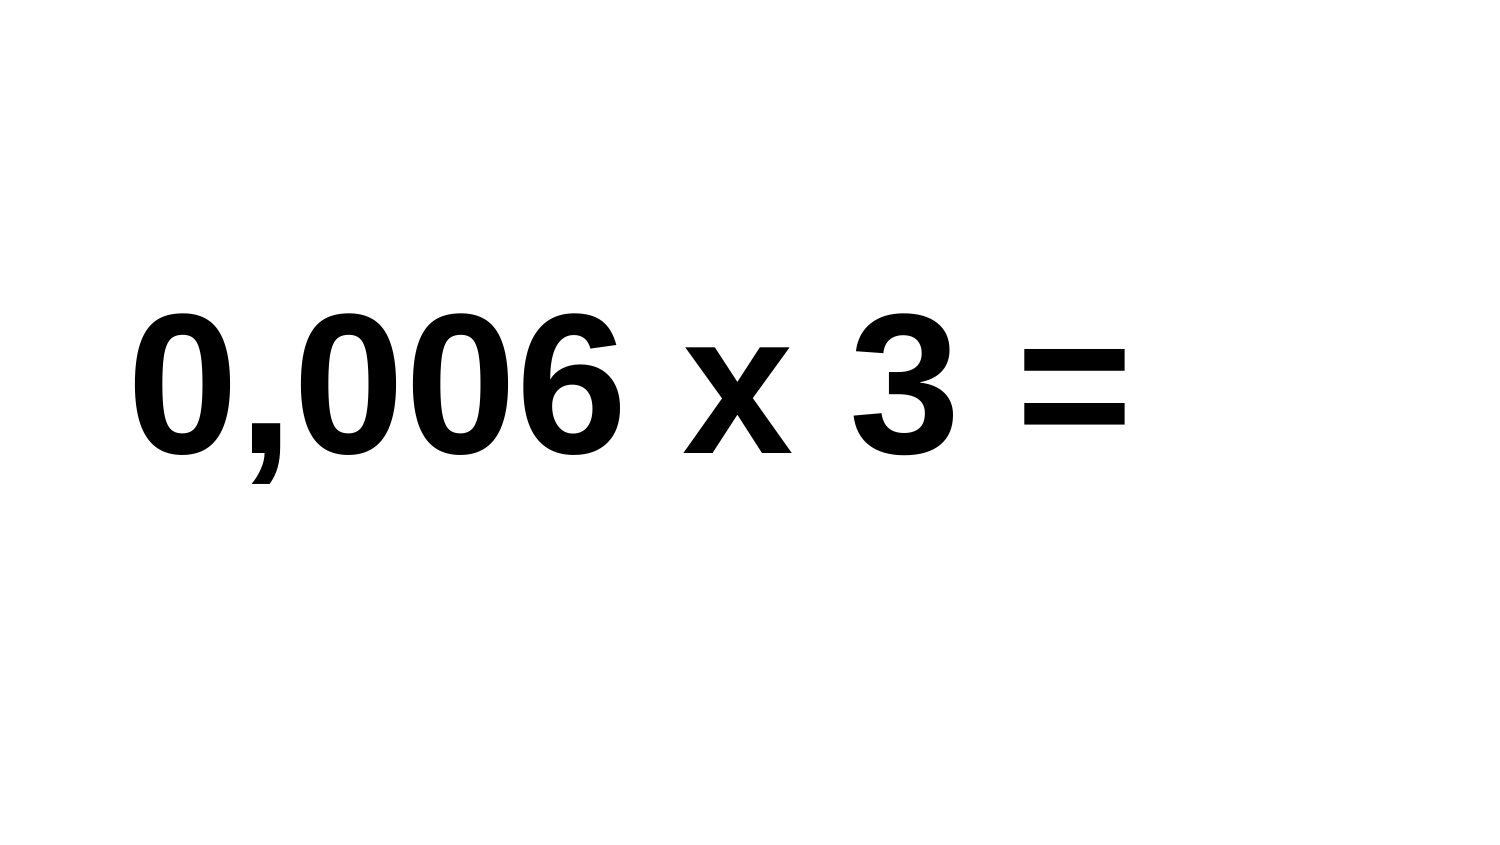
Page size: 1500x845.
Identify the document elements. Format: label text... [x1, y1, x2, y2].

text_box 0,006 x 3 = [112, 317, 1388, 509]
